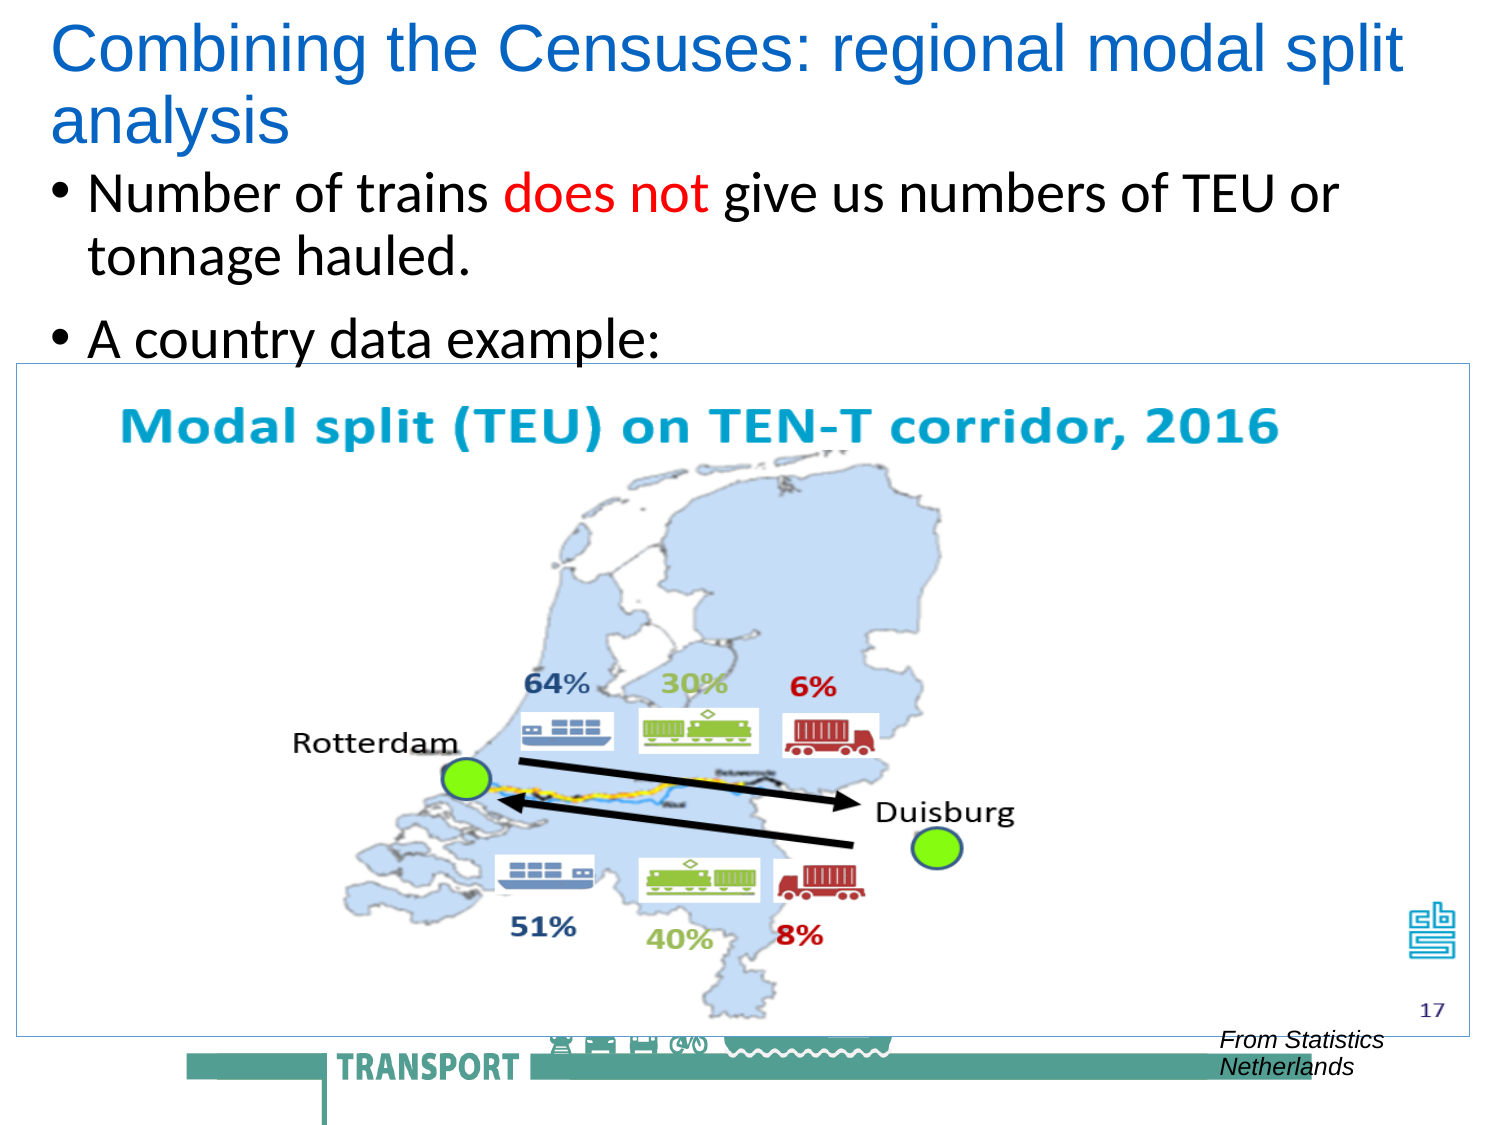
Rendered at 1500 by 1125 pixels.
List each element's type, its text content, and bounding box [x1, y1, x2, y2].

text_box From Statistics Netherlands [1204, 1037, 1465, 1091]
picture [16, 363, 1470, 1125]
text_box Combining the Censuses: regional modal split analysis [35, 6, 1465, 154]
text_box Number of trains does not give us numbers of TEU or tonnage hauled. A country data example: [35, 154, 1500, 367]
